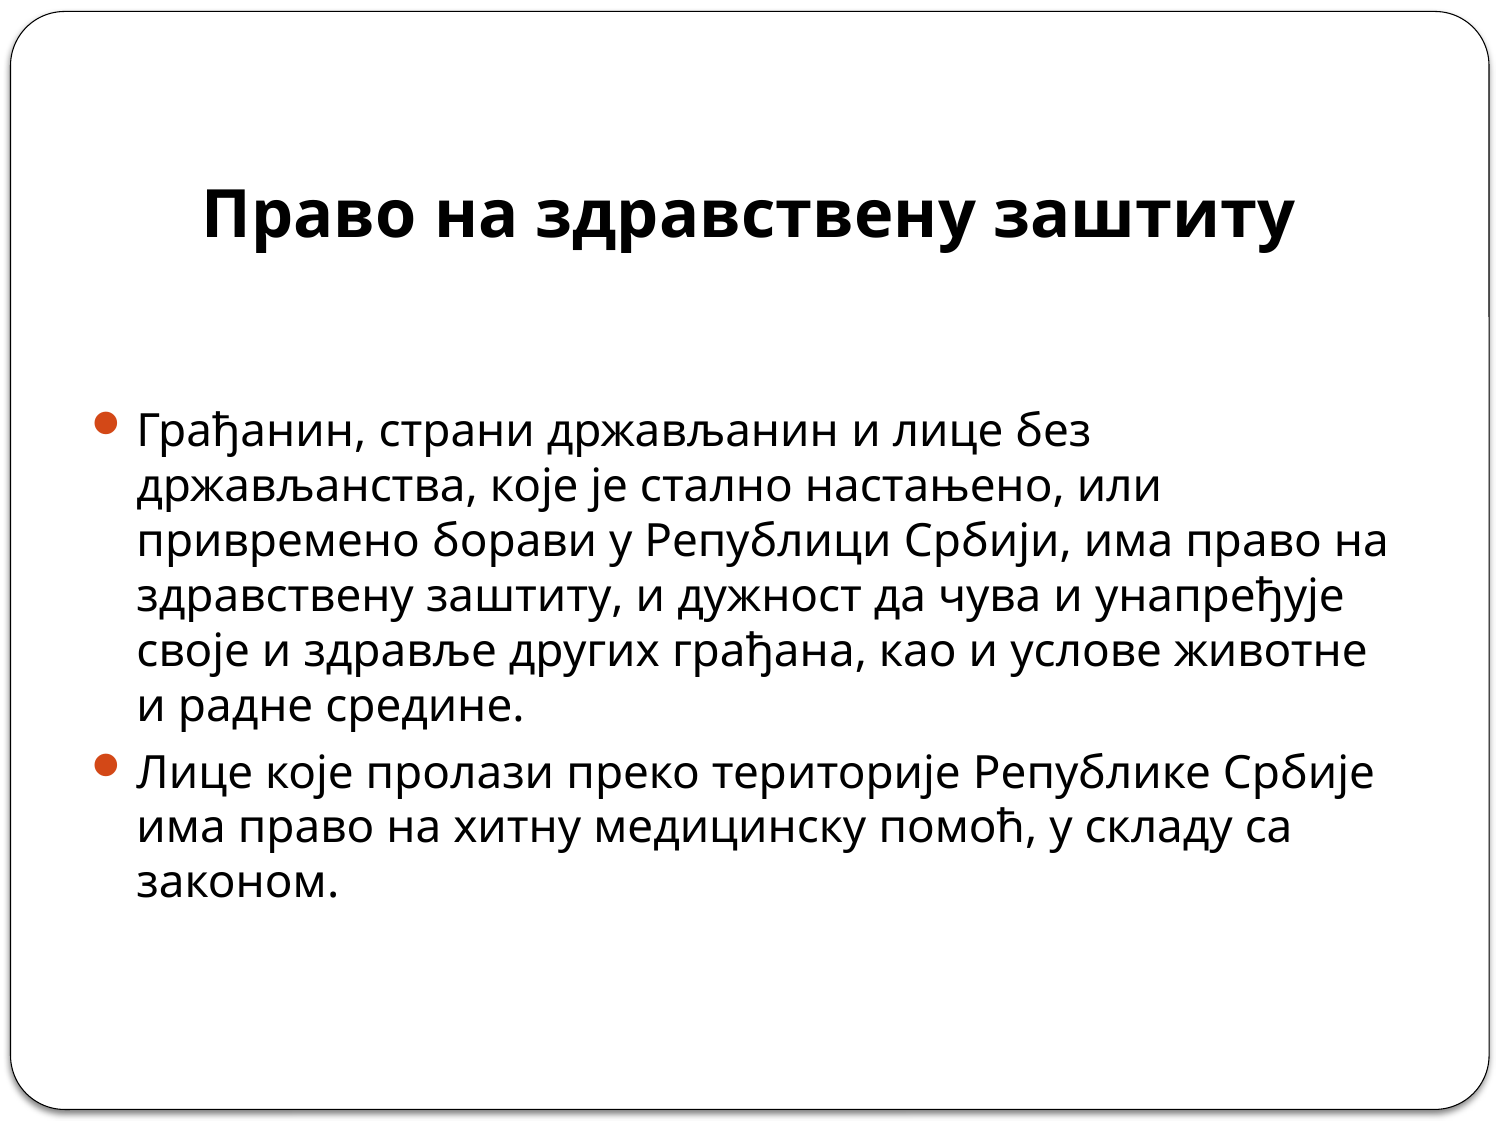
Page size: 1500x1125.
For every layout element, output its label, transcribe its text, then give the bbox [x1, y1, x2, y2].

list Грађанин, страни држављанин и лице без држављанства, које је стално настањено, или привремено борави у Републици Србији, има право на здравствену заштиту, и дужност да чува и унапређује своје и здравље других грађана, као и услове животне и радне средине. Лице које пролази преко територије Републике Србије има право на хитну медицинску помоћ, у складу са законом. [76, 326, 1424, 1077]
title Право на здравствену заштиту [112, 78, 1388, 266]
